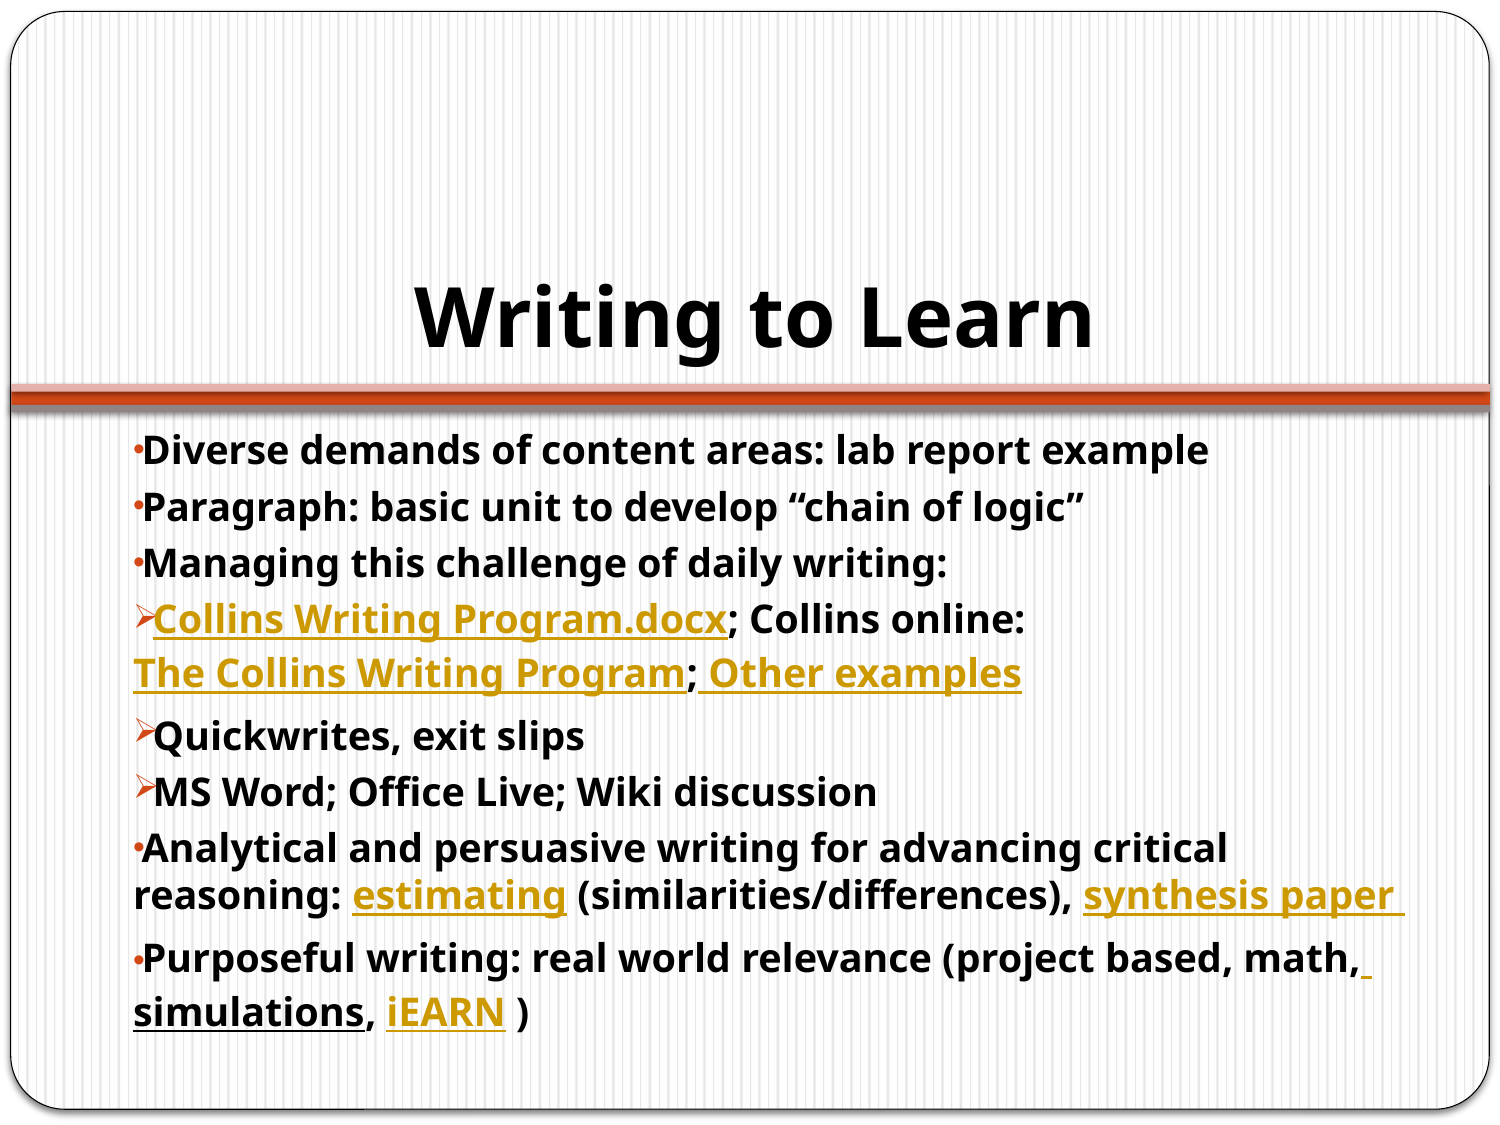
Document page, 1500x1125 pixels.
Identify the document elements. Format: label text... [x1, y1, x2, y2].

title Writing to Learn [118, 156, 1394, 380]
list Diverse demands of content areas: lab report example Paragraph: basic unit to develop “chain of logic” Managing this challenge of daily writing: Collins Writing Program.docx; Collins online:The Collins Writing Program; Other examples Quickwrites, exit slips MS Word; Office Live; Wiki discussion Analytical and persuasive writing for advancing critical reasoning: estimating (similarities/differences), synthesis paper Purposeful writing: real world relevance (project based, math, simulations, iEARN ) [118, 417, 1425, 1100]
